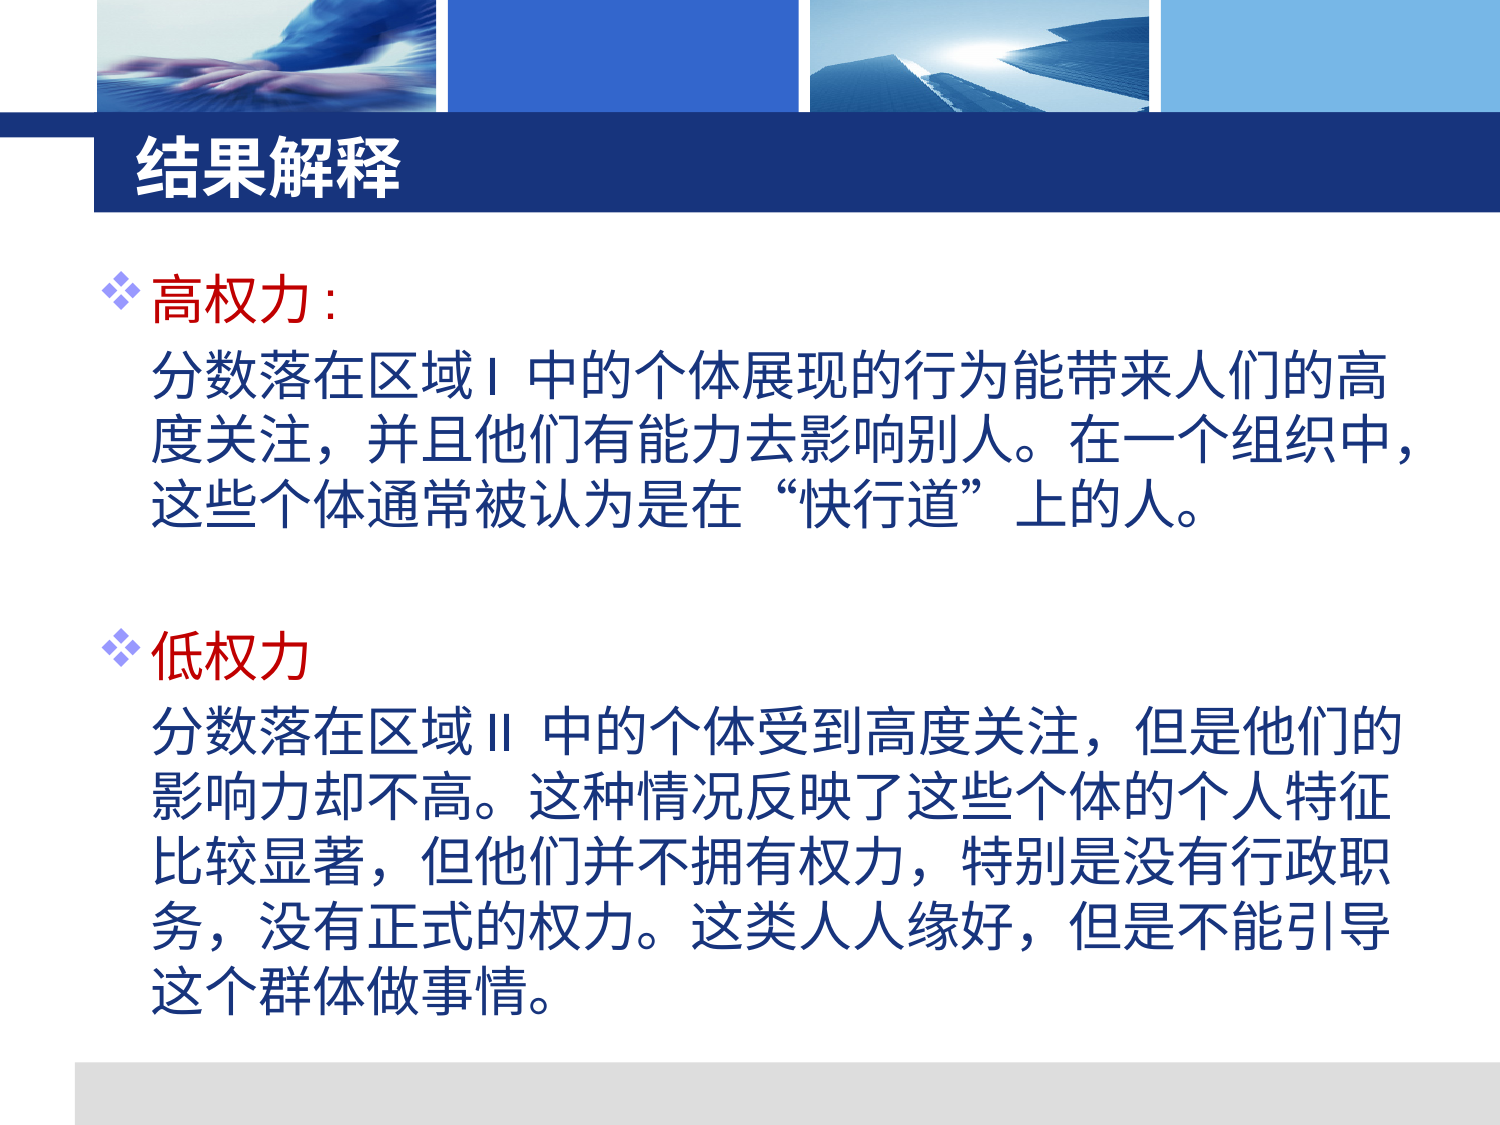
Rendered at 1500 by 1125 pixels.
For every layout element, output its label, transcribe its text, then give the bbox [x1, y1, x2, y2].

picture [97, 0, 437, 112]
picture [810, 0, 1150, 112]
list 高权力: 分数落在区域I 中的个体展现的行为能带来人们的高度关注，并且他们有能力去影响别人。在一个组织中，这些个体通常被认为是在“快行道”上的人。 低权力 分数落在区域II 中的个体受到高度关注，但是他们的影响力却不高。这种情况反映了这些个体的个人特征比较显著，但他们并不拥有权力，特别是没有行政职务，没有正式的权力。这类人人缘好，但是不能引导这个群体做事情。 [82, 257, 1425, 1032]
title 结果解释 [120, 120, 1400, 213]
